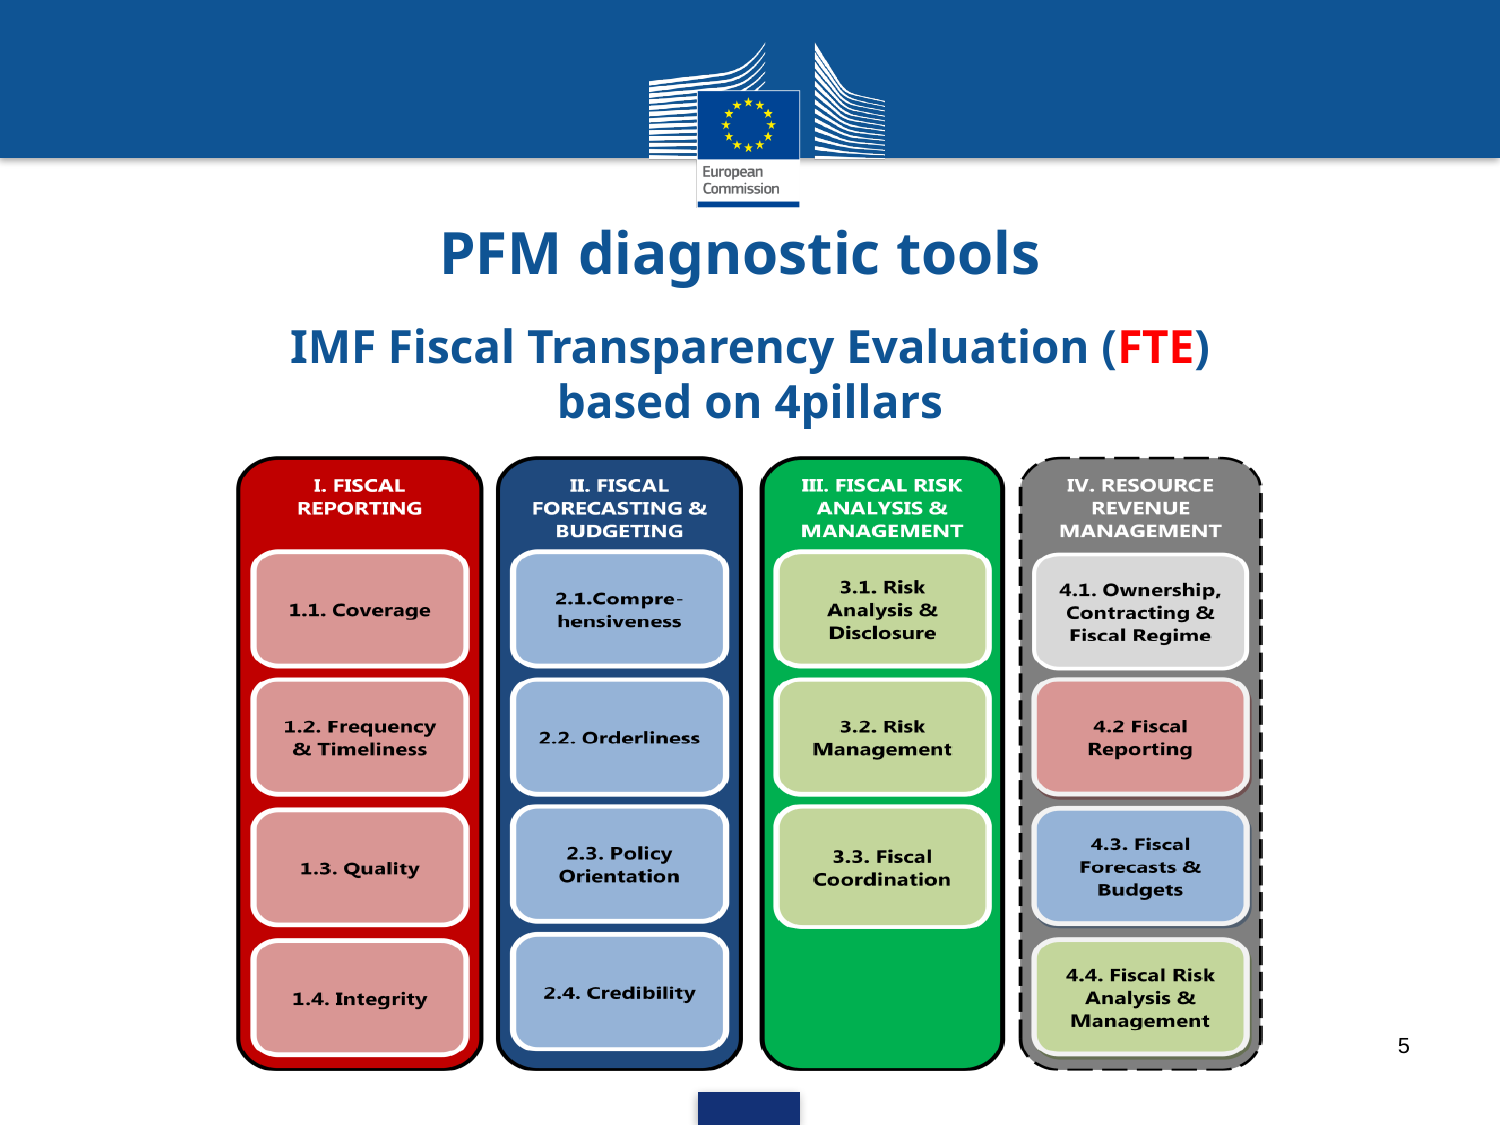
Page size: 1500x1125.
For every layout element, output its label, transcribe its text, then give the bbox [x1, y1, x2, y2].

slide_number 5 [1074, 1024, 1426, 1103]
text_box PFM diagnostic tools [64, 197, 1415, 305]
picture [236, 455, 1264, 1071]
picture [649, 42, 885, 197]
title IMF Fiscal Transparency Evaluation (FTE) based on 4pillars [173, 305, 1327, 444]
